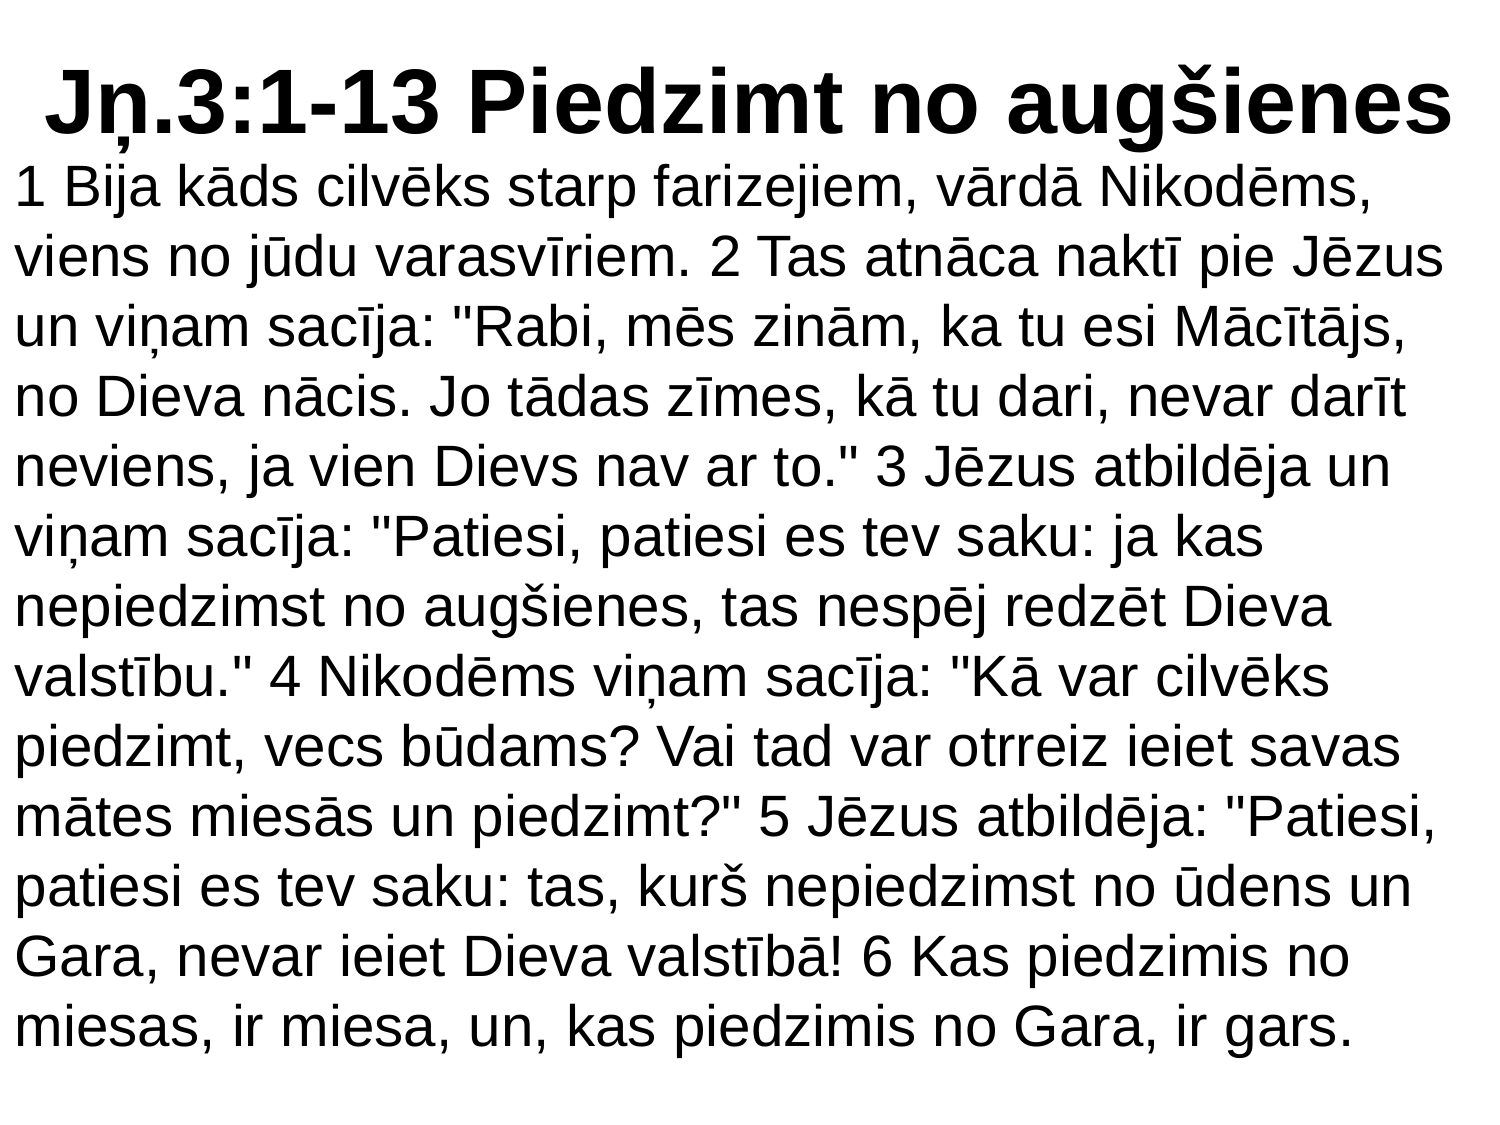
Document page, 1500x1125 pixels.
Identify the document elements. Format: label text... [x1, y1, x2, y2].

text_box 1 Bija kāds cilvēks starp farizejiem, vārdā Nikodēms, viens no jūdu varasvīriem. 2 Tas atnāca naktī pie Jēzus un viņam sacīja: "Rabi, mēs zinām, ka tu esi Mācītājs, no Dieva nācis. Jo tādas zīmes, kā tu dari, nevar darīt neviens, ja vien Dievs nav ar to." 3 Jēzus atbildēja un viņam sacīja: "Patiesi, patiesi es tev saku: ja kas nepiedzimst no augšienes, tas nespēj redzēt Dieva valstību." 4 Nikodēms viņam sacīja: "Kā var cilvēks piedzimt, vecs būdams? Vai tad var otrreiz ieiet savas mātes miesās un piedzimt?" 5 Jēzus atbildēja: "Patiesi, patiesi es tev saku: tas, kurš nepiedzimst no ūdens un Gara, nevar ieiet Dieva valstībā! 6 Kas piedzimis no miesas, ir miesa, un, kas piedzimis no Gara, ir gars. [0, 140, 1500, 1066]
title Jņ.3:1-13 Piedzimt no augšienes [0, 8, 1500, 140]
